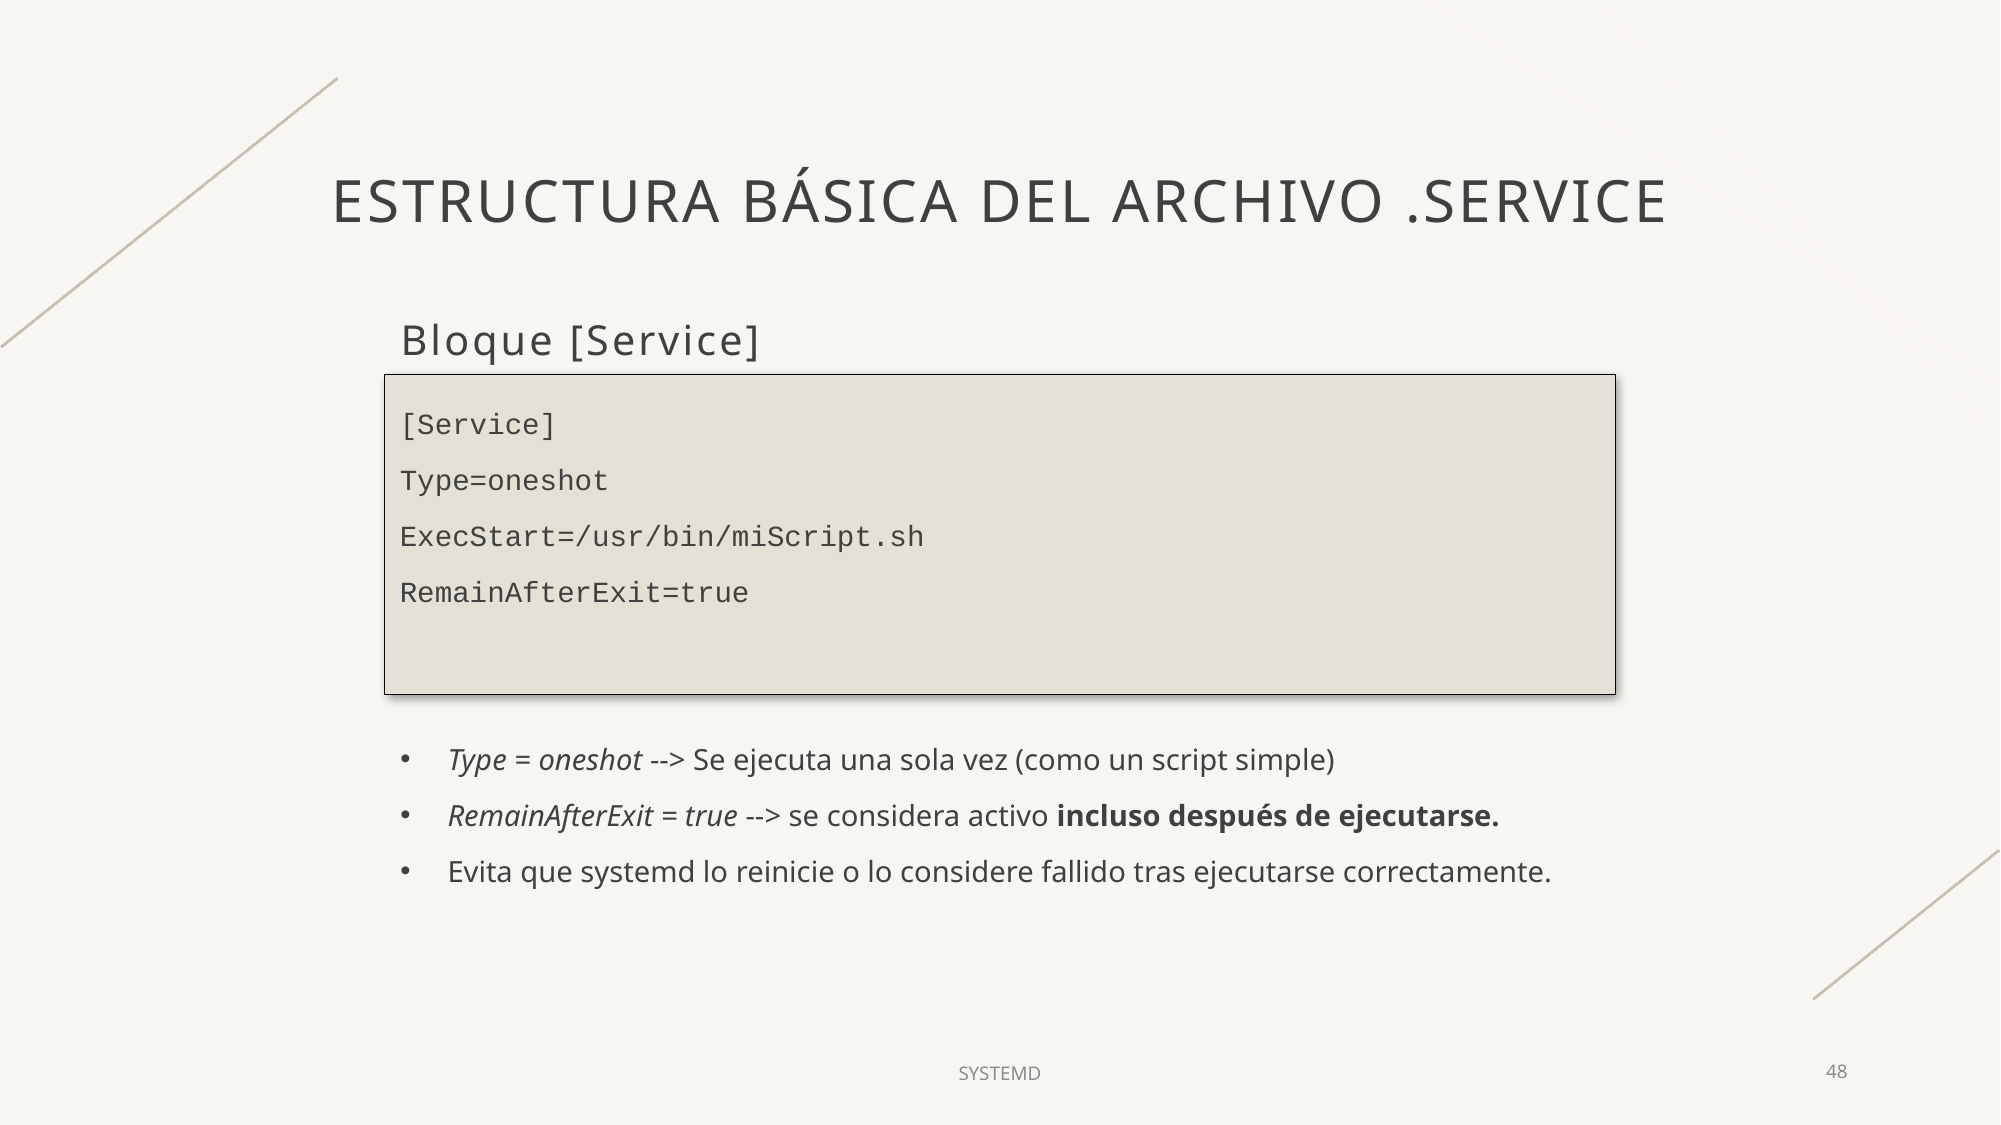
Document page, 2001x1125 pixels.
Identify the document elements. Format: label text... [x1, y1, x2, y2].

text_box Type = oneshot --> Se ejecuta una sola vez (como un script simple) RemainAfterExit = true --> se considera activo incluso después de ejecutarse. Evita que systemd lo reinicie o lo considere fallido tras ejecutarse correctamente. [385, 733, 1618, 921]
text_box [Service] Type=oneshot ExecStart=/usr/bin/miScript.sh RemainAfterExit=true [384, 374, 1616, 695]
title Estructura básica del archivo .service [309, 94, 1691, 313]
picture [0, 77, 338, 348]
list Bloque [Service] [385, 312, 1277, 372]
picture [1812, 849, 2000, 1000]
footer SYSTEMD [662, 1042, 1338, 1103]
slide_number 48 [1412, 1042, 1863, 1103]
